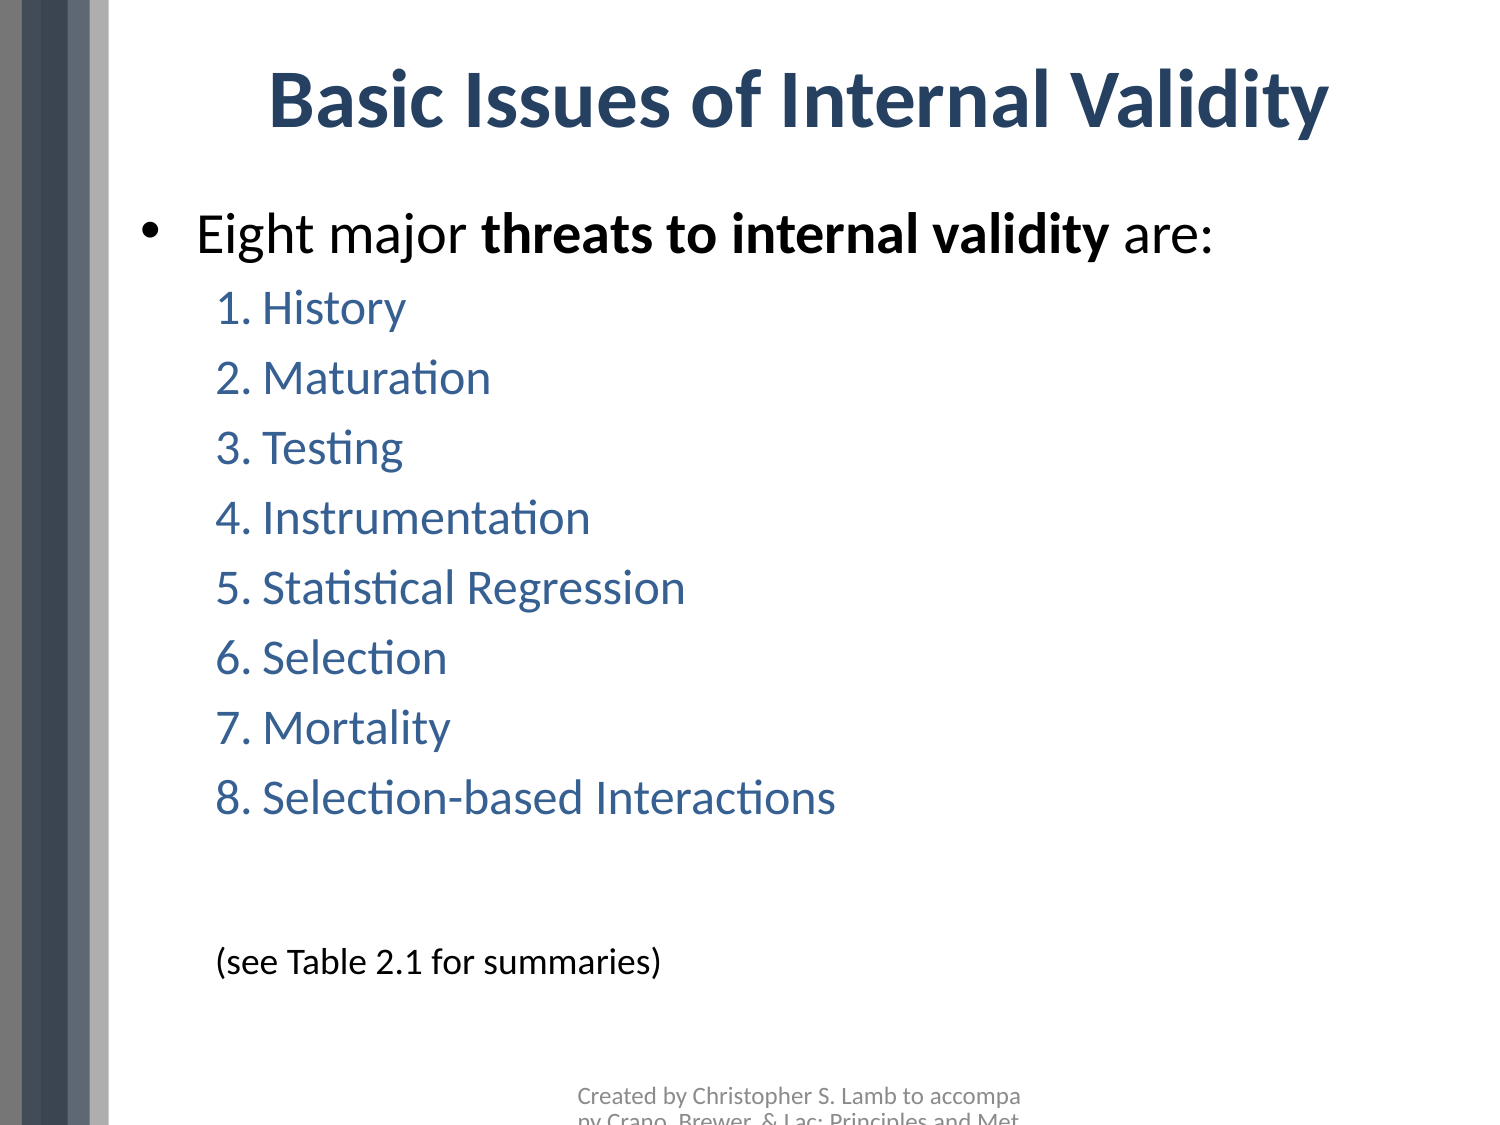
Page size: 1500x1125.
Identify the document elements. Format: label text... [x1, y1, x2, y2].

title Basic Issues of Internal Validity [125, 0, 1475, 187]
footer Created by Christopher S. Lamb to accompany Crano, Brewer, & Lac: Principles and Methods of Social Research, 3rd Edition, 2015, Routledge/Taylor & Francis [562, 1065, 1038, 1125]
list Eight major threats to internal validity are: History Maturation Testing Instrumentation Statistical Regression Selection Mortality Selection-based Interactions (see Table 2.1 for summaries) [125, 187, 1475, 1063]
